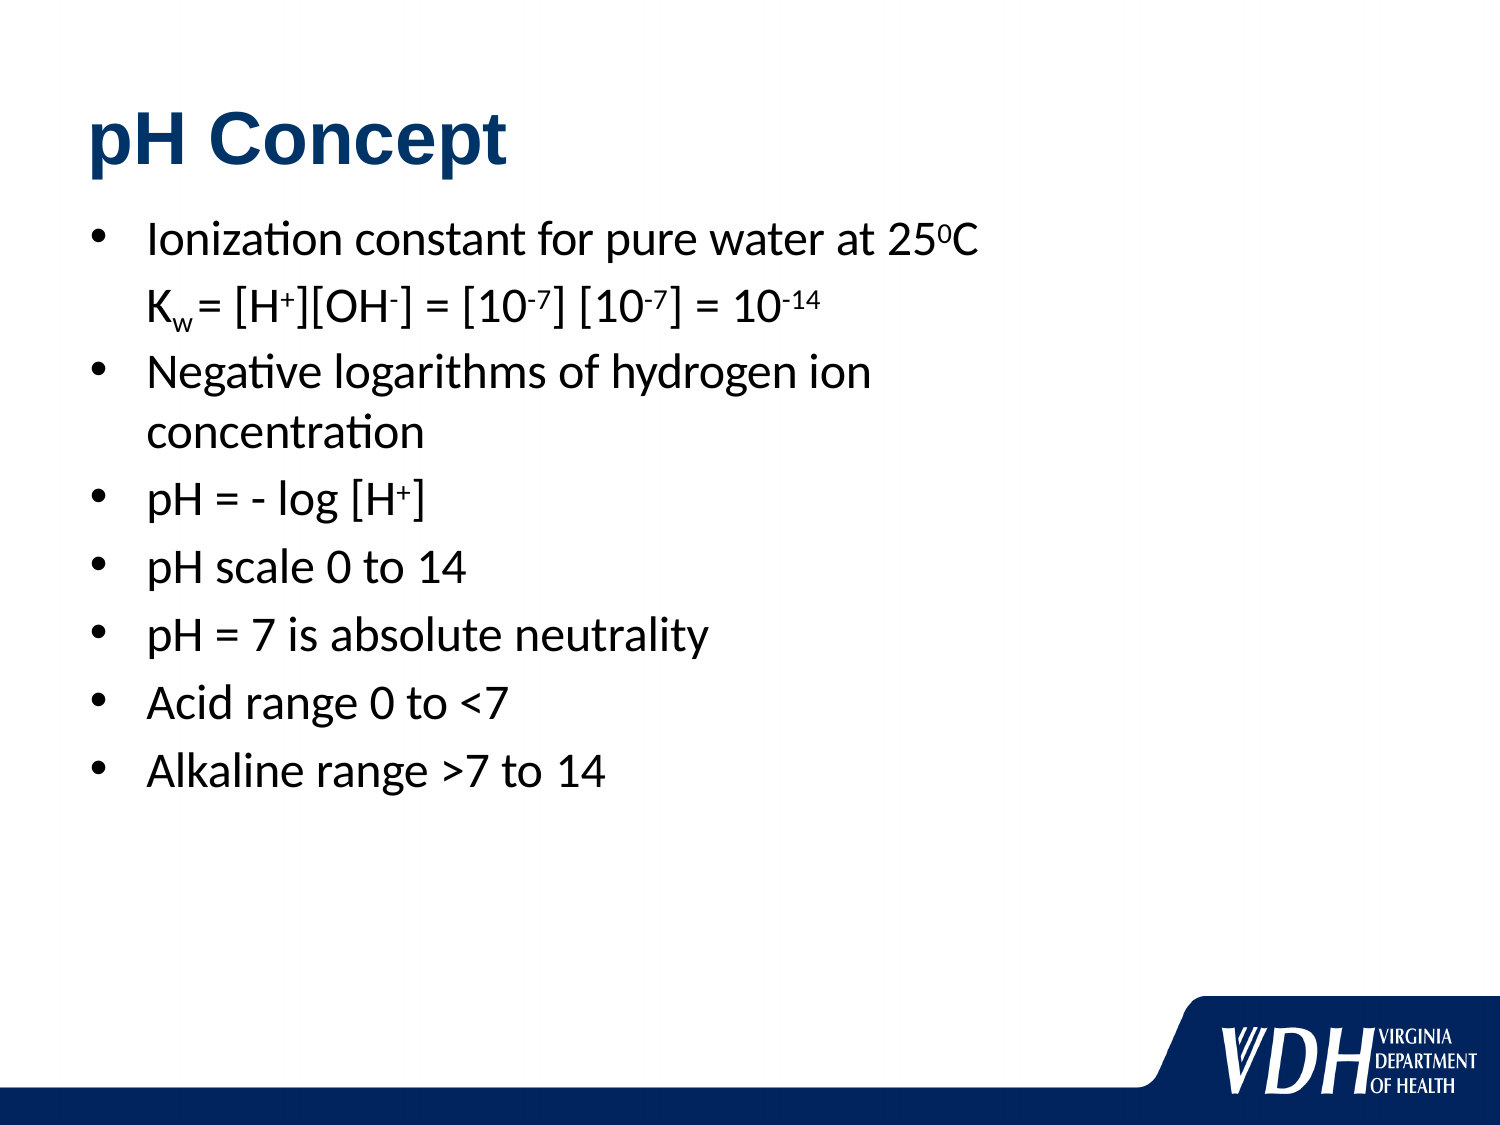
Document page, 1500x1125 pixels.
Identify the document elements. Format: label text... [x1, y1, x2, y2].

picture [0, 0, 1500, 1125]
title pH Concept [85, 38, 525, 197]
text_box Ionization constant for pure water at 250C Kw = [H+][OH-] = [10-7] [10-7] = 10-14 Negative logarithms of hydrogen ion concentration pH = - log [H+] pH scale 0 to 14 pH = 7 is absolute neutrality Acid range 0 to <7 Alkaline range >7 to 14 [85, 197, 1038, 798]
